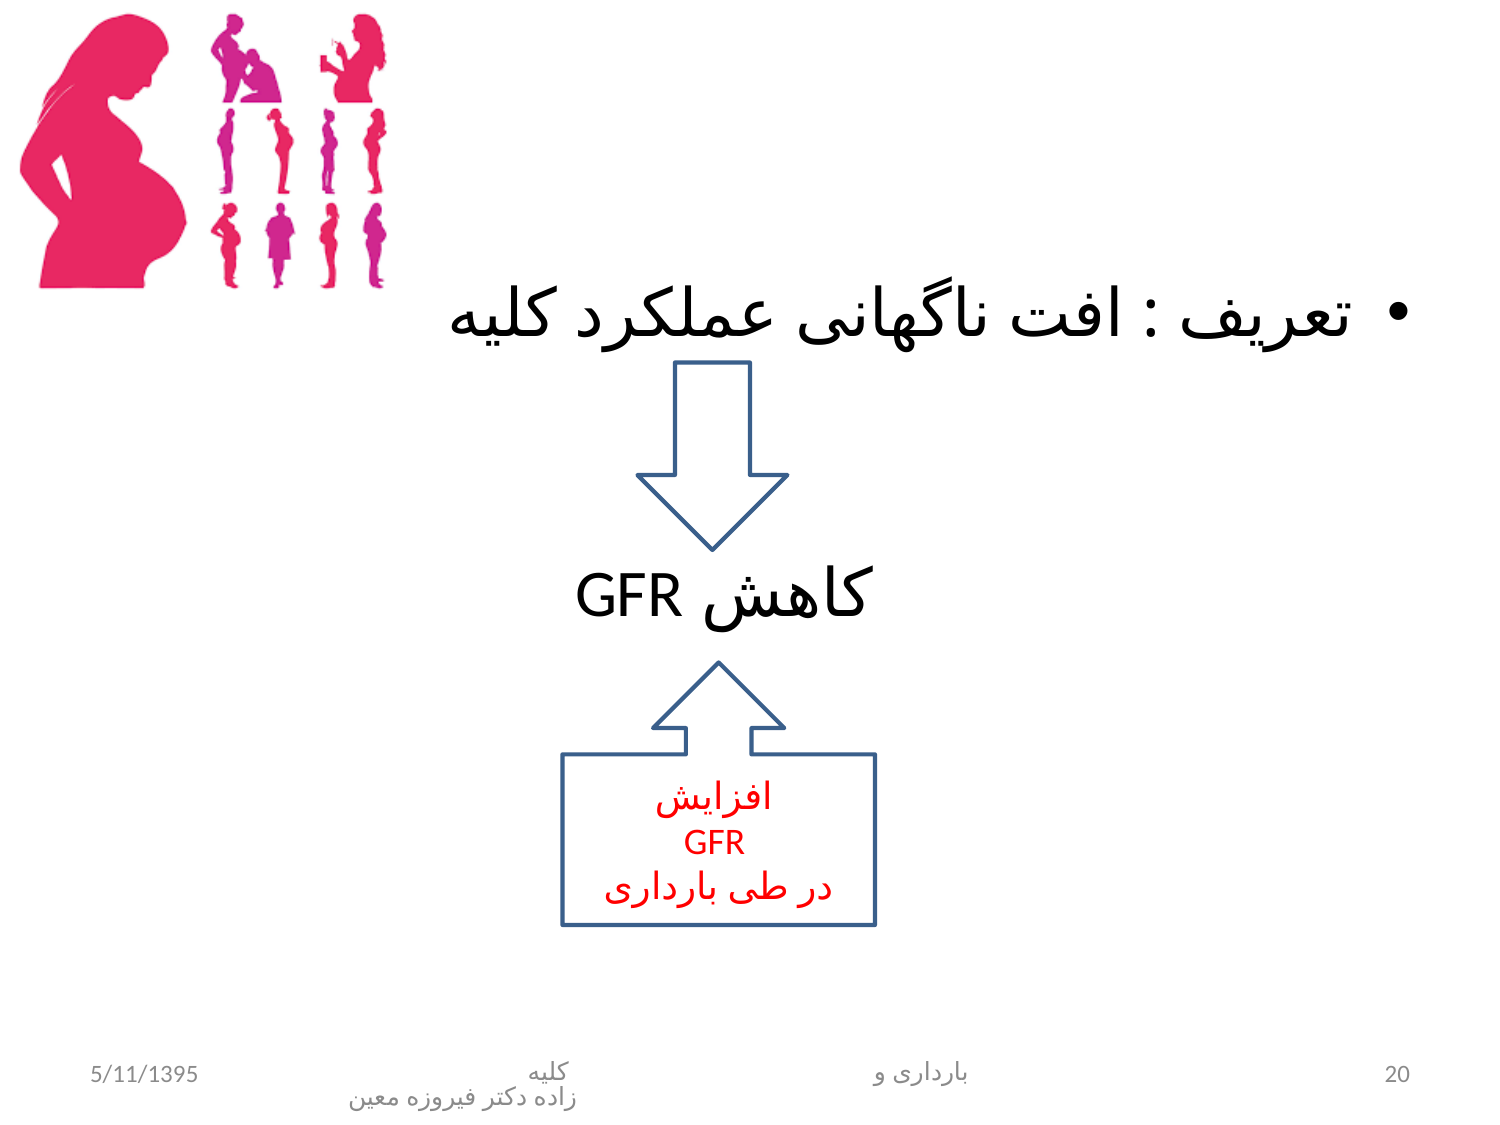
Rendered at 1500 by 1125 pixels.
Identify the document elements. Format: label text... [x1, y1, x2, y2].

text_box [635, 360, 790, 553]
text_box افزایش GFR در طی بارداری [560, 660, 878, 928]
slide_number 20 [1074, 1042, 1425, 1103]
footer بارداری و کلیه دکتر فیروزه معین زاده [512, 1042, 988, 1103]
picture [0, 0, 407, 304]
list تعریف : افت ناگهانی عملکرد کلیه کاهش GFR [75, 262, 1425, 1005]
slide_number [75, 1042, 425, 1103]
